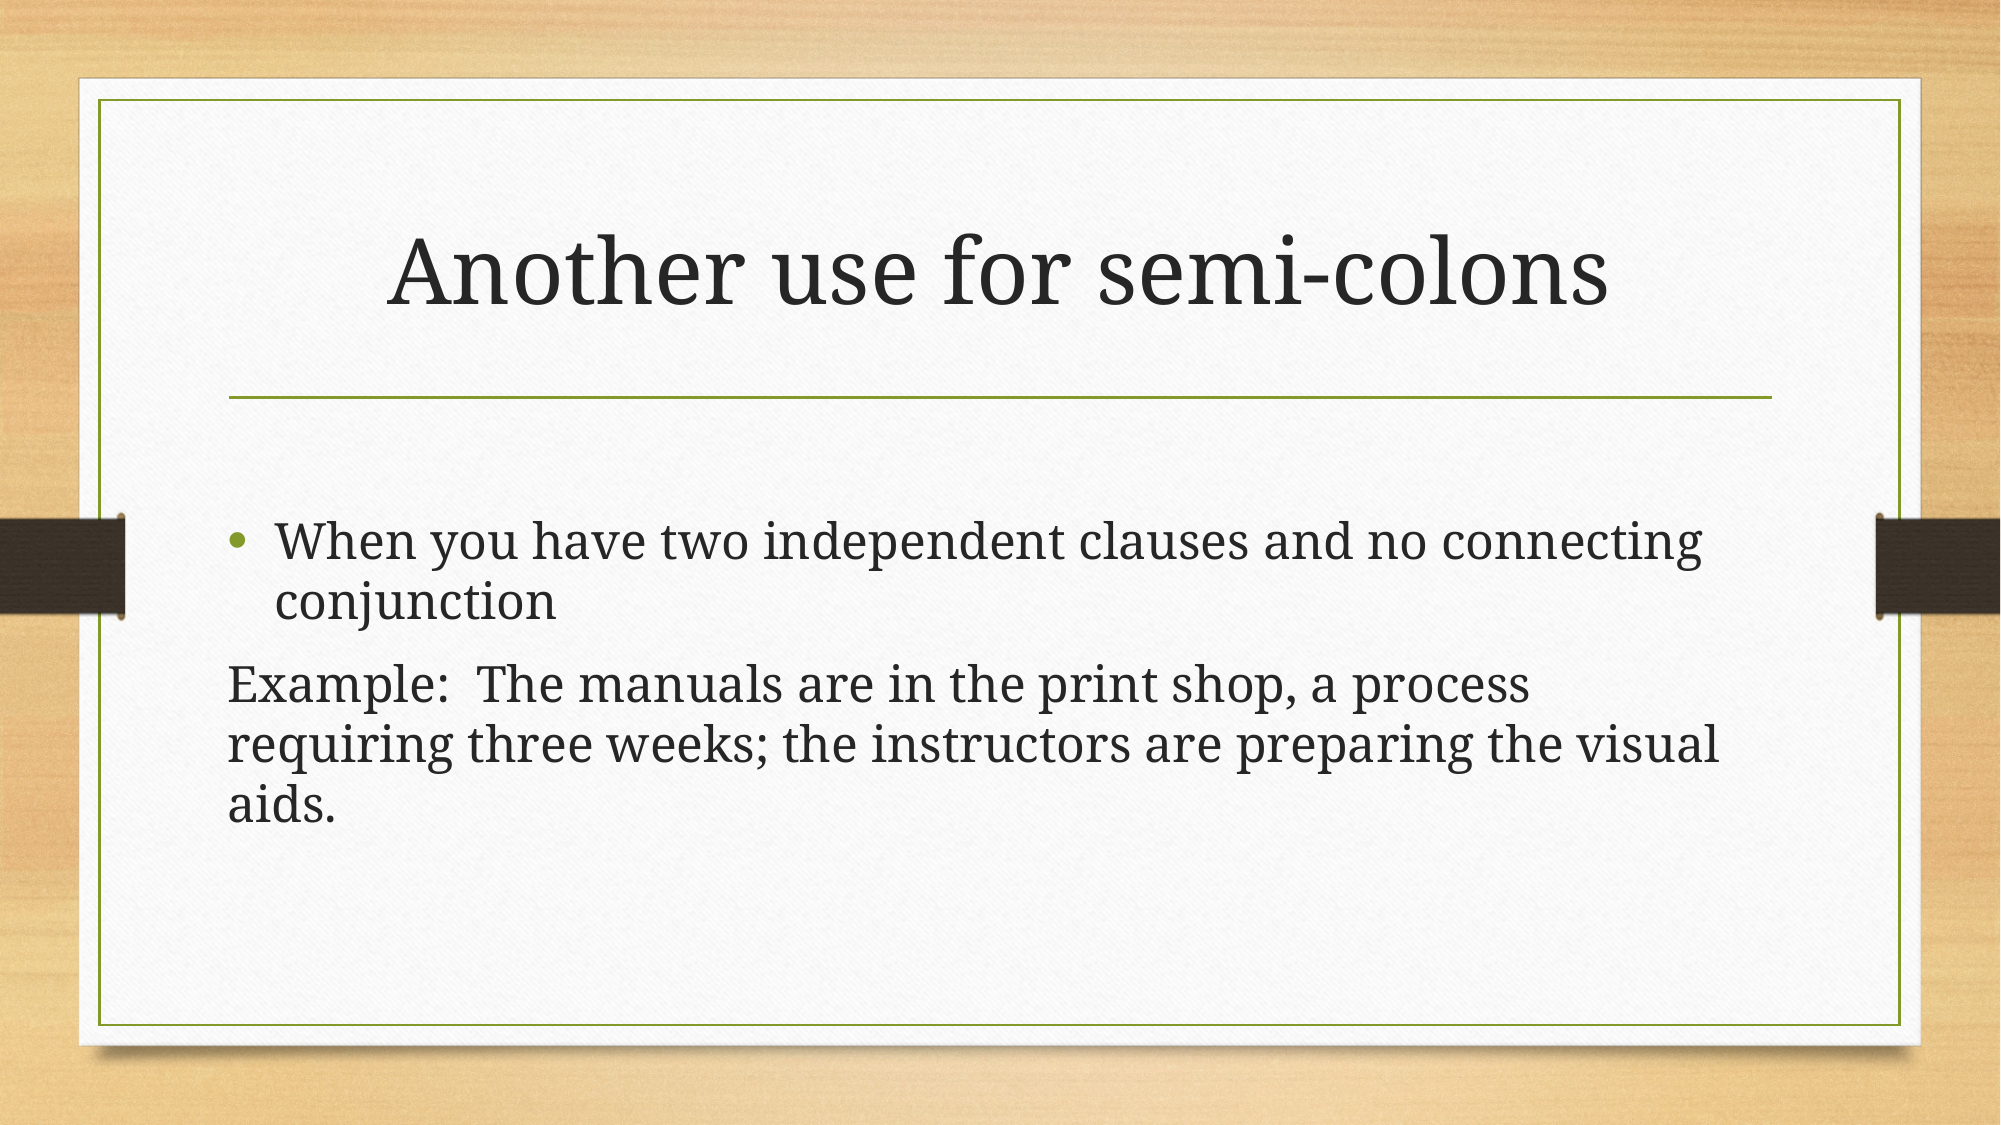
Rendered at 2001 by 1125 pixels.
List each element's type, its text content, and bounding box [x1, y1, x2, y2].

list When you have two independent clauses and no connecting conjunction Example: The manuals are in the print shop, a process requiring three weeks; the instructors are preparing the visual aids. [212, 419, 1788, 964]
picture [0, 0, 2001, 1125]
title Another use for semi-colons [212, 161, 1788, 375]
